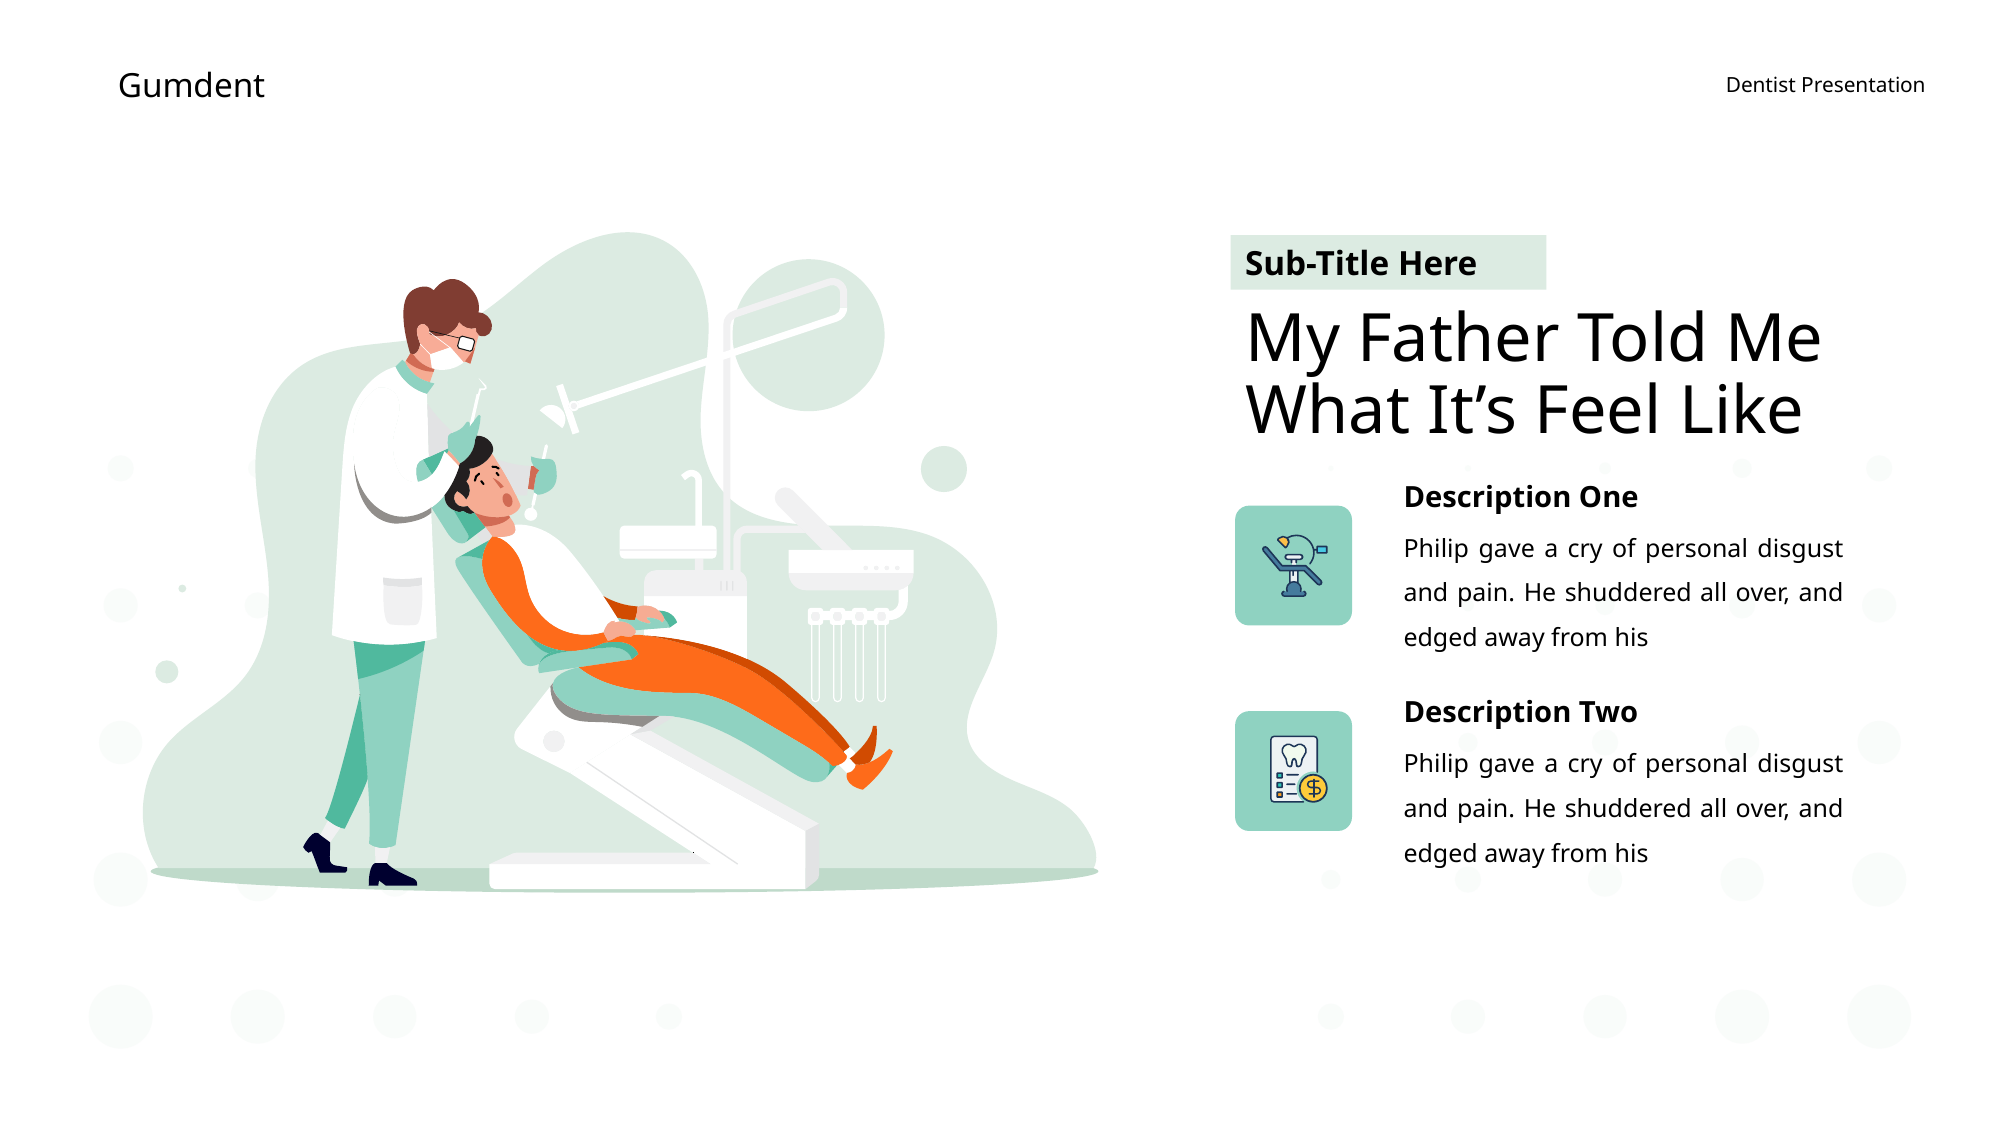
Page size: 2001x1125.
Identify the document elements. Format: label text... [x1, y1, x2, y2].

title My Father Told Me What It’s Feel Like [1230, 290, 1860, 463]
text_box [1235, 505, 1353, 626]
text_box Philip gave a cry of personal disgust and pain. He shuddered all over, and edged away from his [1388, 736, 1859, 875]
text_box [142, 232, 1099, 893]
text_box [1261, 534, 1328, 597]
text_box Description One [1388, 470, 1859, 521]
text_box [1235, 711, 1353, 831]
text_box Sub-Title Here [1230, 235, 1547, 290]
text_box Philip gave a cry of personal disgust and pain. He shuddered all over, and edged away from his [1388, 521, 1859, 659]
text_box Description Two [1388, 686, 1859, 736]
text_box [1270, 735, 1328, 803]
